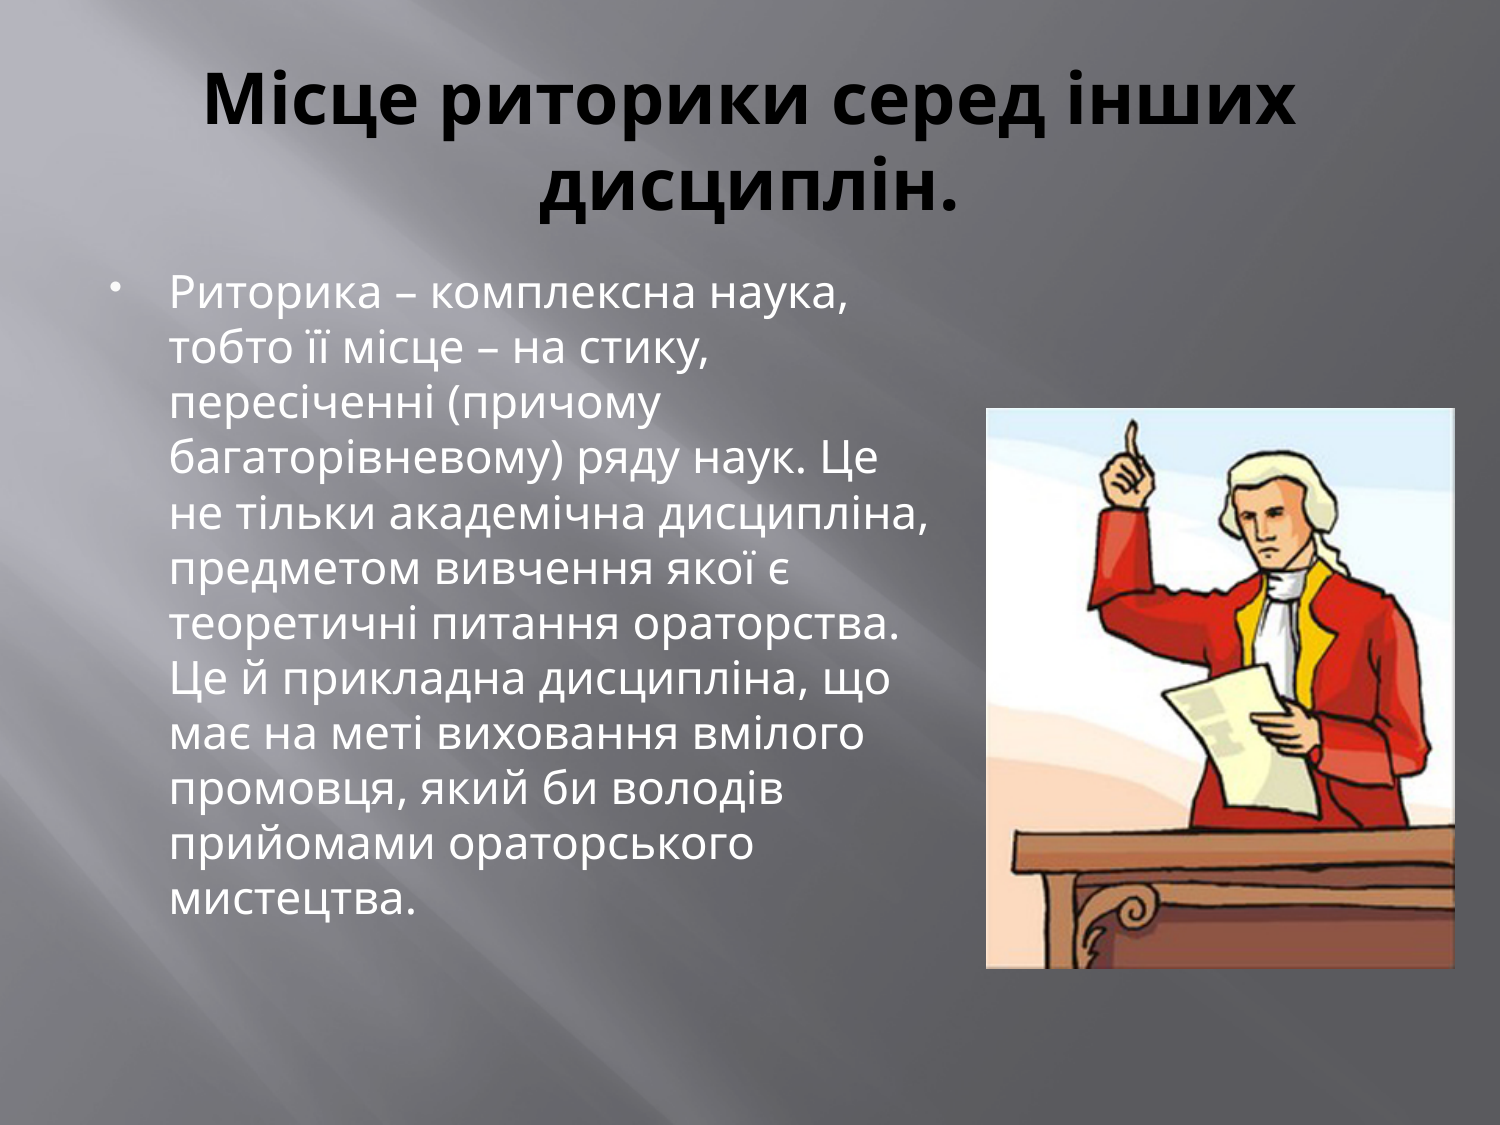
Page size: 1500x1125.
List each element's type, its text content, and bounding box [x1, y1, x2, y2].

picture [985, 408, 1456, 969]
list Риторика – комплексна наука, тобто її місце – на стику, пересіченні (причому багаторівневому) ряду наук. Це не тільки академічна дисципліна, предметом вивчення якої є теоретичні питання ораторства. Це й прикладна дисципліна, що має на меті виховання вмілого промовця, який би володів прийомами ораторського мистецтва. [76, 255, 951, 988]
title Місце риторики серед інших дисциплін. [75, 45, 1425, 233]
